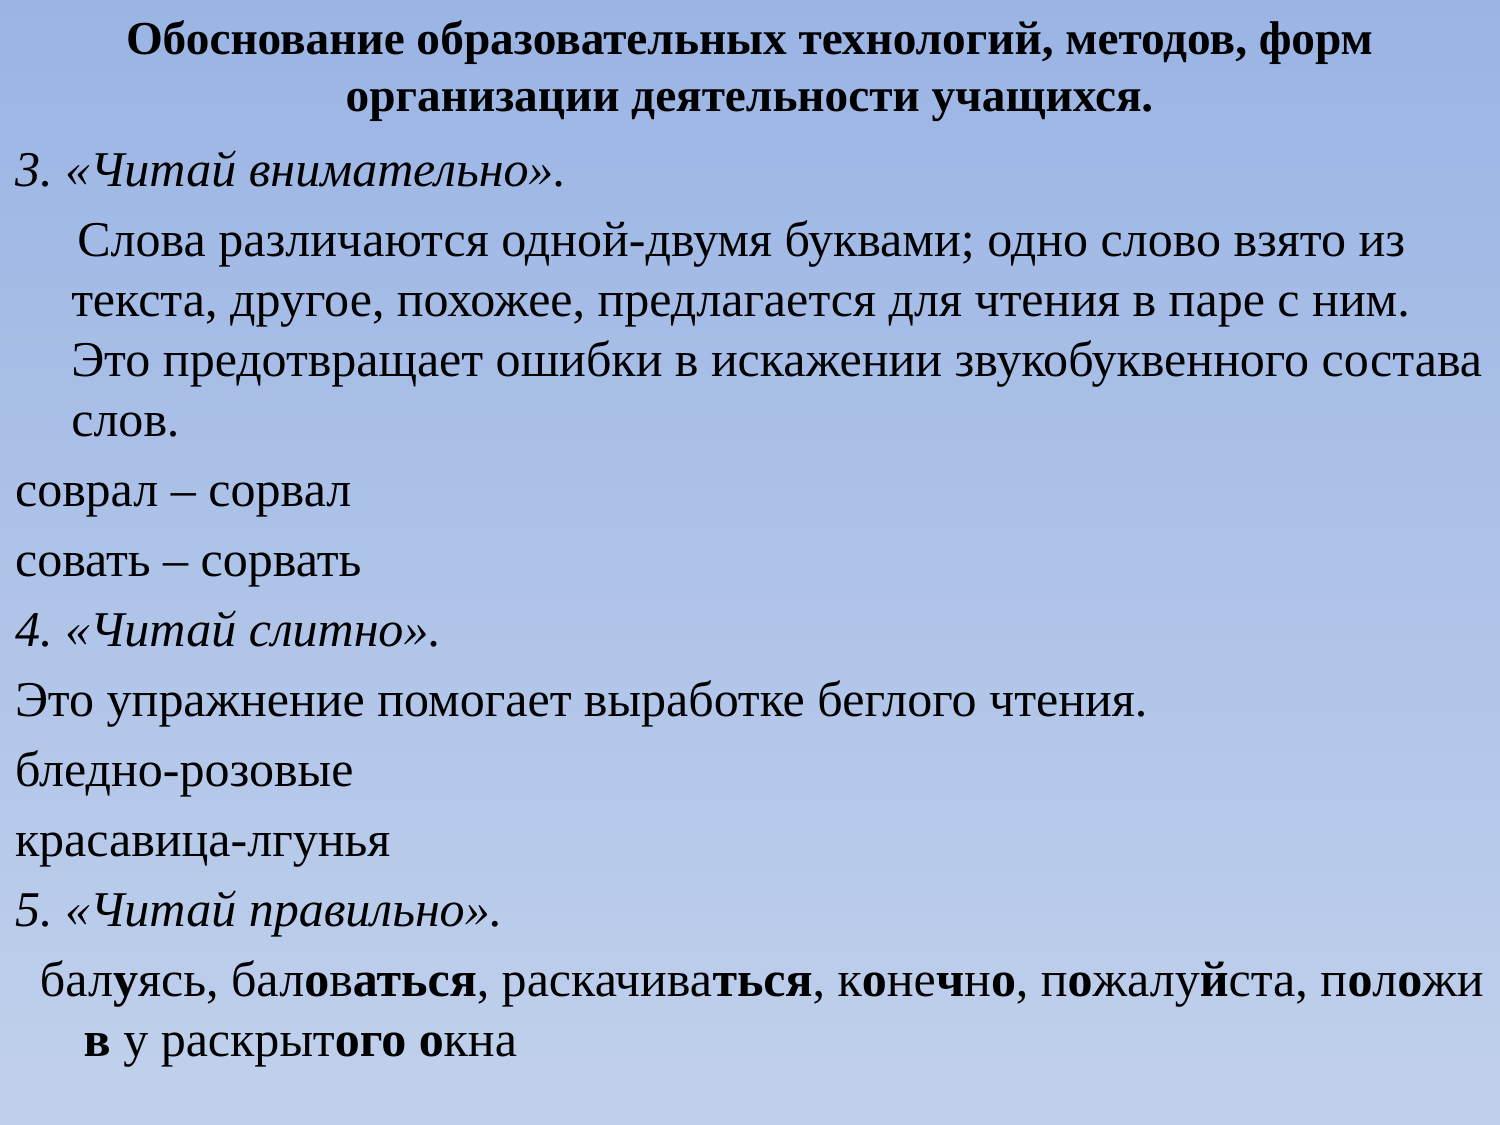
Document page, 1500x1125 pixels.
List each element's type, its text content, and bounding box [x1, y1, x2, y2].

title Обоснование образовательных технологий, методов, форм организации деятельности учащихся. [0, 0, 1500, 128]
list 3. «Читай внимательно». Слова различаются одной-двумя буквами; одно слово взято из текста, другое, похожее, предлагается для чтения в паре с ним. Это предотвращает ошибки в искажении звукобуквенного состава слов. соврал – сорвал совать – сорвать 4. «Читай слитно». Это упражнение помогает выработке беглого чтения. бледно-розовые красавица-лгунья 5. «Читай правильно». балуясь, баловаться, раскачиваться, конечно, пожалуйста, положи в у раскрытого окна [0, 128, 1500, 1125]
